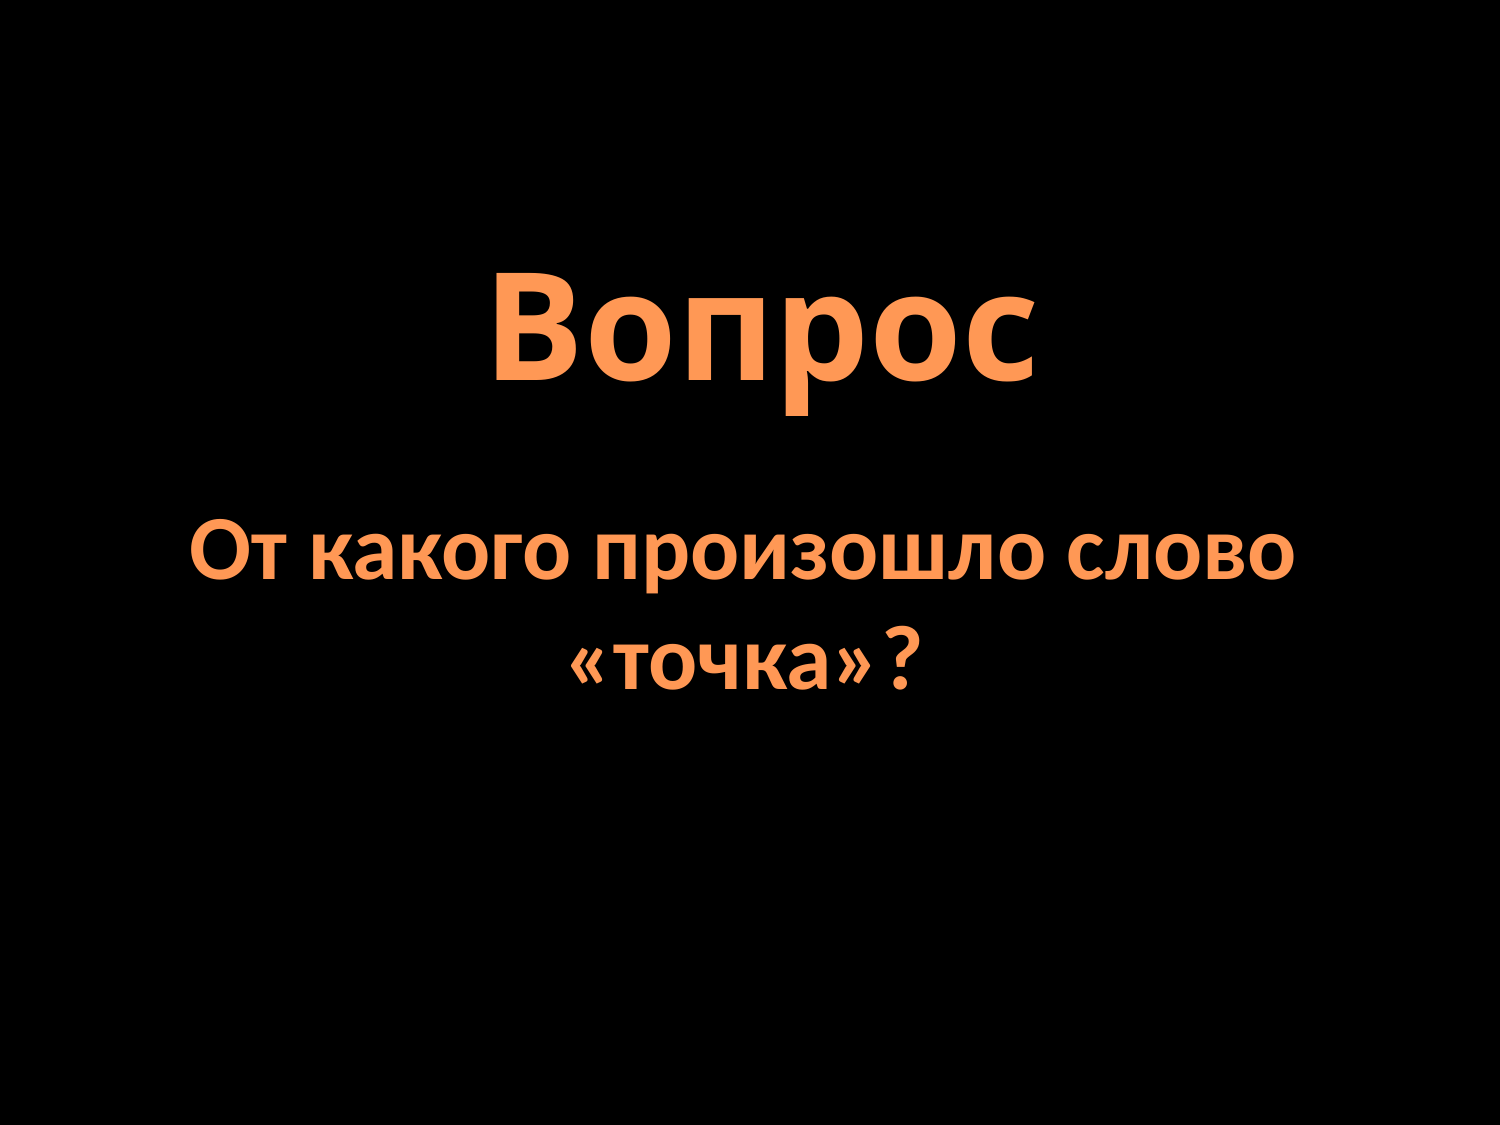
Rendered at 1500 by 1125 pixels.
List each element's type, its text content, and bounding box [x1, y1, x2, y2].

text_box От какого произошло слово «точка»? [93, 480, 1395, 716]
text_box Вопрос [128, 222, 1395, 418]
